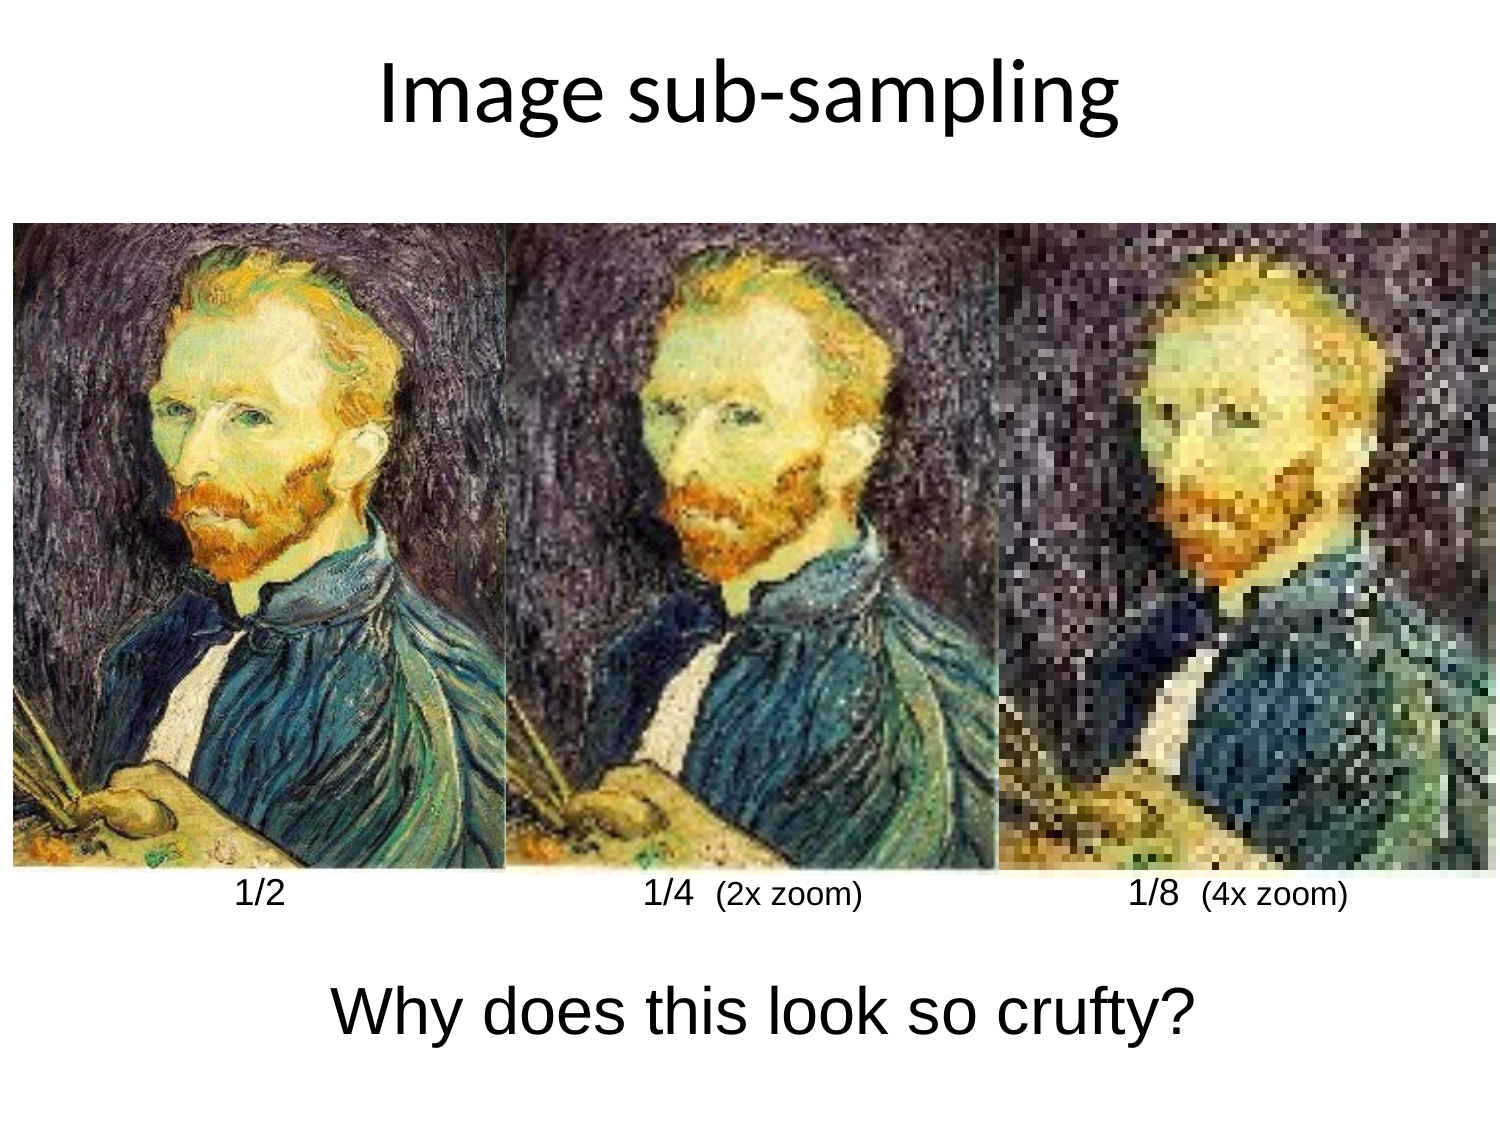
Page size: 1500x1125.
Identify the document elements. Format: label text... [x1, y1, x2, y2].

picture [13, 223, 1496, 878]
text_box 1/4 (2x zoom) [507, 883, 999, 921]
title Image sub-sampling [75, 0, 1425, 180]
text_box 1/8 (4x zoom) [999, 886, 1477, 921]
text_box 1/2 [13, 881, 507, 921]
text_box Why does this look so crufty? [82, 960, 1446, 1056]
